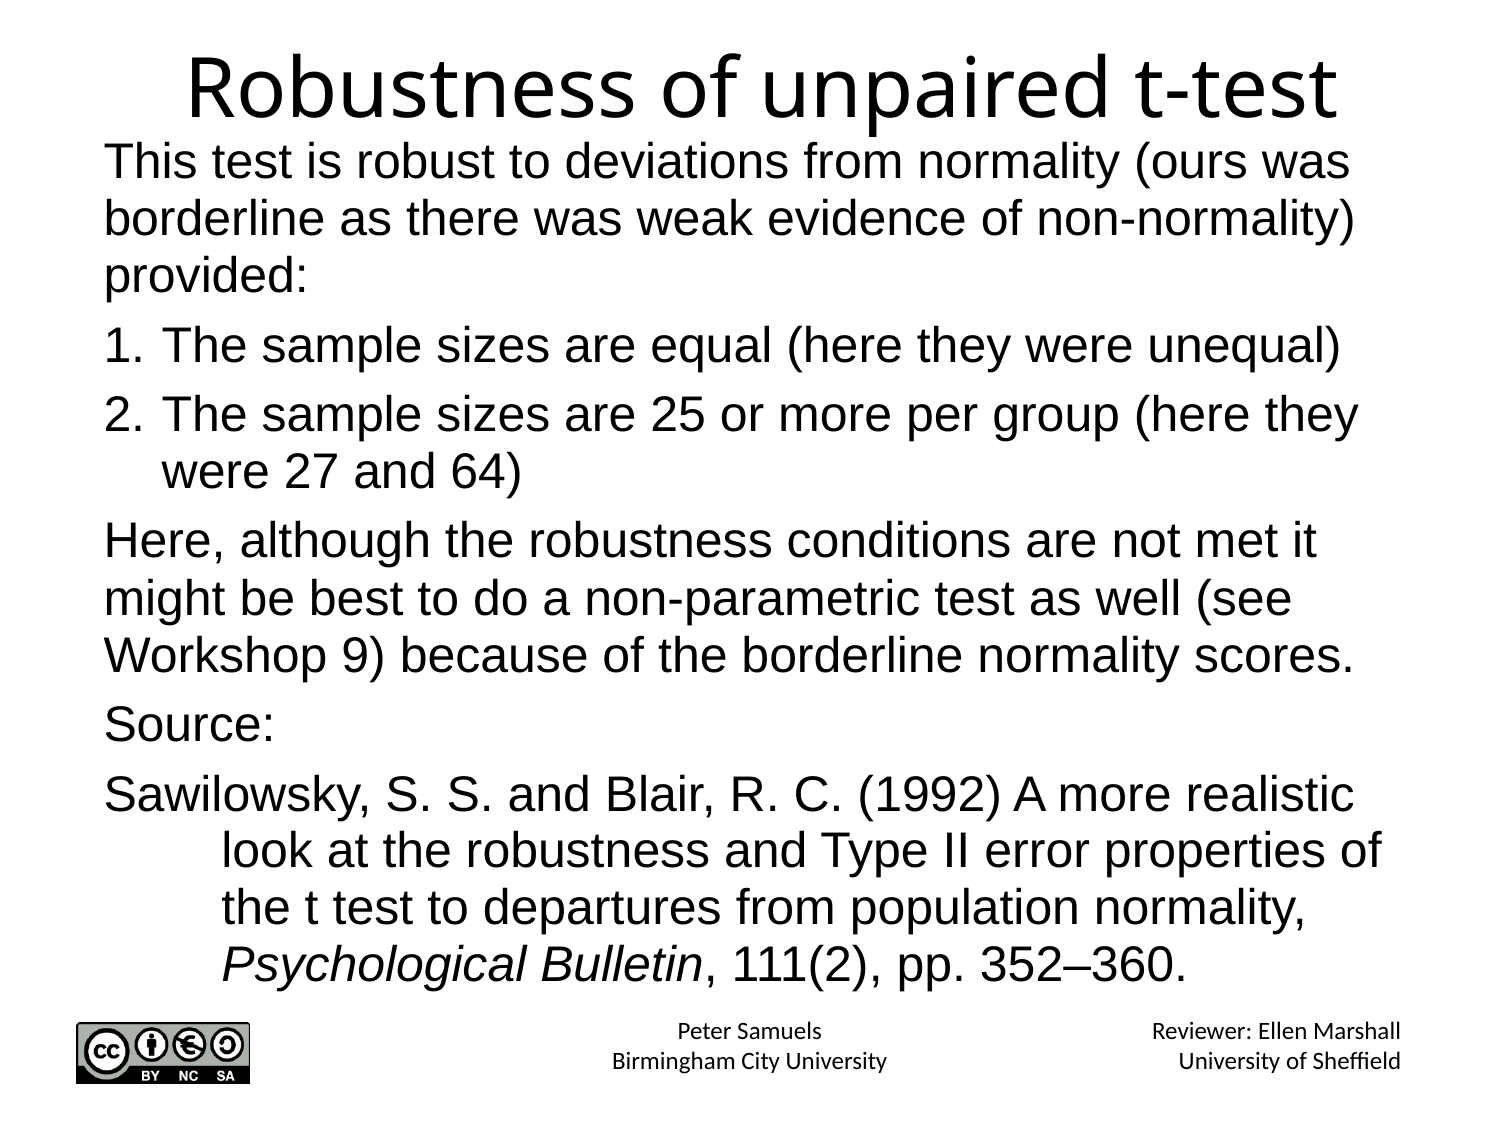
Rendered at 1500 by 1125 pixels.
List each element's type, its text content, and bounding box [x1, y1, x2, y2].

text_box Peter Samuels Birmingham City University [549, 1007, 951, 1083]
title Robustness of unpaired t-test [65, 19, 1459, 149]
picture [76, 1022, 251, 1084]
list This test is robust to deviations from normality (ours was borderline as there was weak evidence of non-normality) provided: The sample sizes are equal (here they were unequal) The sample sizes are 25 or more per group (here they were 27 and 64) Here, although the robustness conditions are not met it might be best to do a non-parametric test as well (see Workshop 9) because of the borderline normality scores. Source: Sawilowsky, S. S. and Blair, R. C. (1992) A more realistic look at the robustness and Type II error properties of the t test to departures from population normality, Psychological Bulletin, 111(2), pp. 352–360. [88, 125, 1417, 1006]
text_box Reviewer: Ellen Marshall University of Sheffield [1038, 1007, 1417, 1083]
